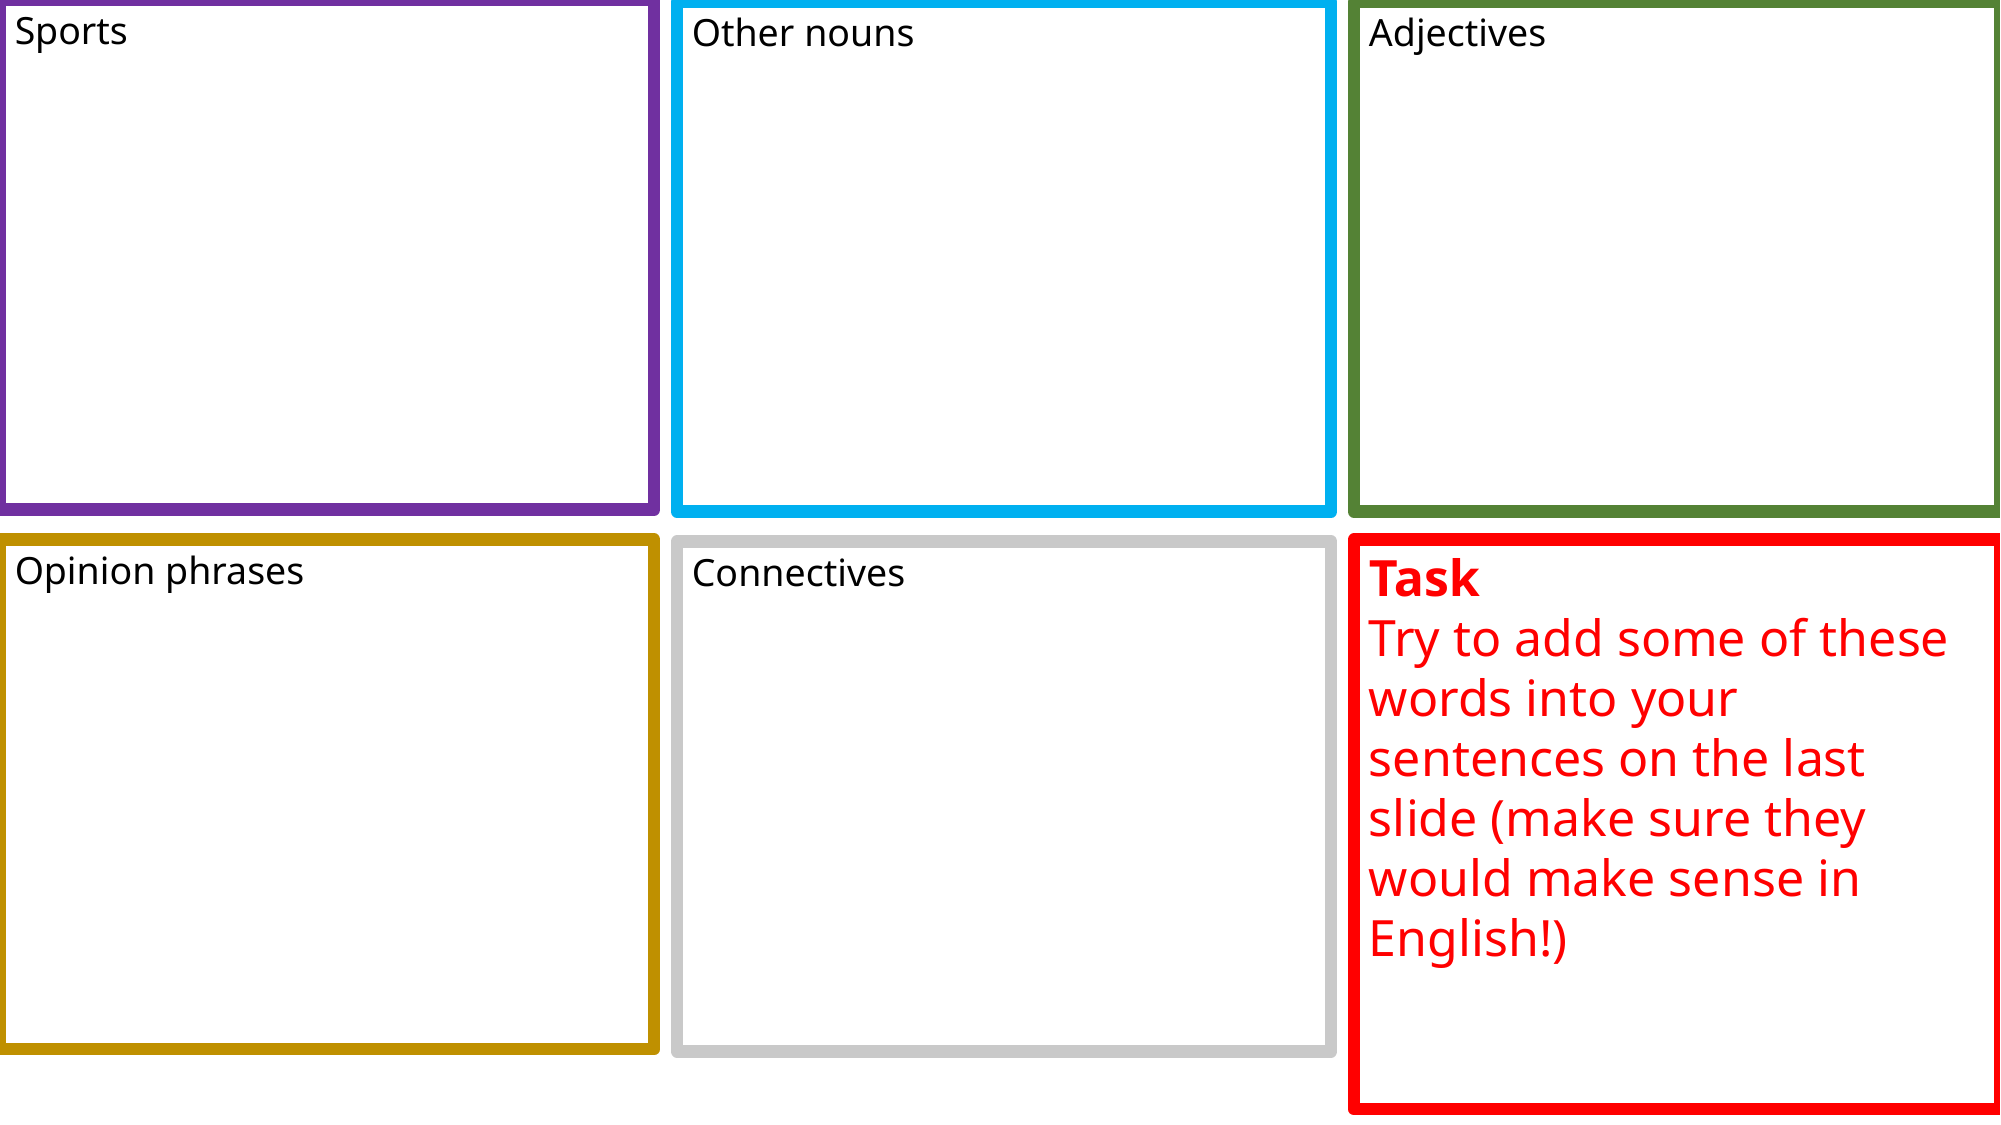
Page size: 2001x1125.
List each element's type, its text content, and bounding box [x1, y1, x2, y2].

text_box Connectives [677, 541, 1332, 1052]
text_box Sports [0, 0, 655, 510]
text_box Adjectives [1354, 2, 2000, 512]
text_box Other nouns [677, 2, 1332, 512]
text_box Task Try to add some of these words into your sentences on the last slide (make sure they would make sense in English!) [1354, 539, 2000, 1110]
text_box Opinion phrases [0, 539, 655, 1050]
